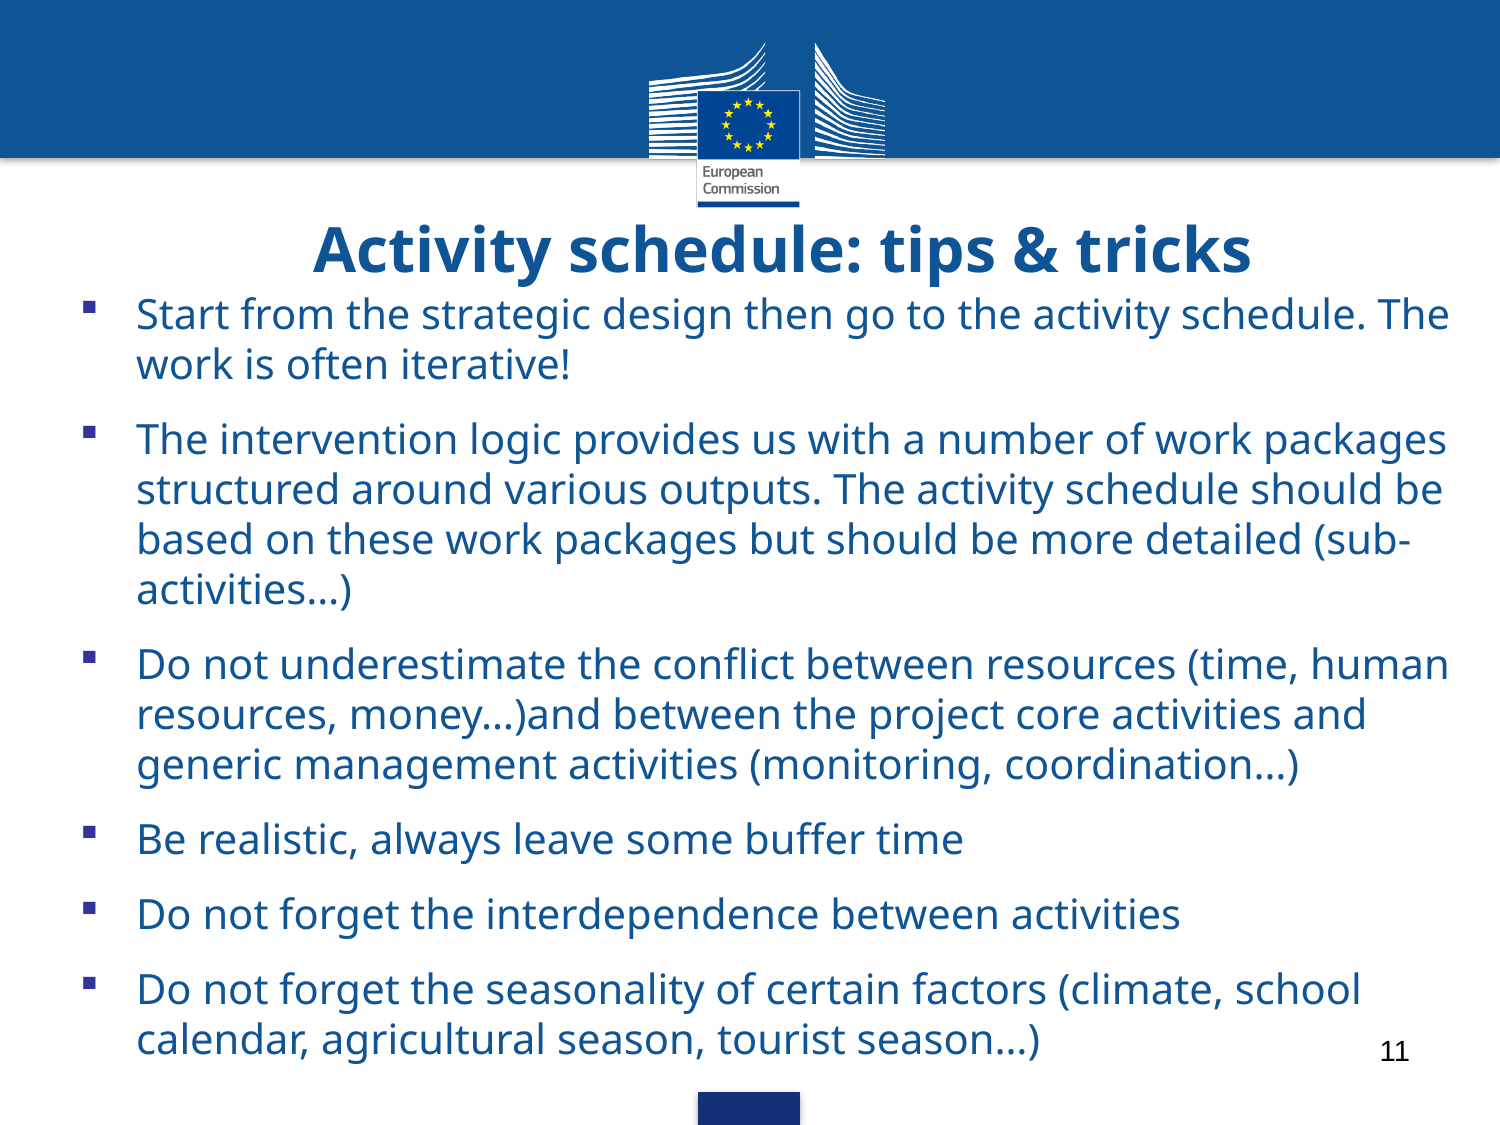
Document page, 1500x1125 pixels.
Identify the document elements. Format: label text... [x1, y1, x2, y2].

list Start from the strategic design then go to the activity schedule. The work is often iterative! The intervention logic provides us with a number of work packages structured around various outputs. The activity schedule should be based on these work packages but should be more detailed (sub-activities…) Do not underestimate the conflict between resources (time, human resources, money…)and between the project core activities and generic management activities (monitoring, coordination…) Be realistic, always leave some buffer time Do not forget the interdependence between activities Do not forget the seasonality of certain factors (climate, school calendar, agricultural season, tourist season…) [64, 279, 1473, 1103]
picture [649, 42, 885, 184]
title Activity schedule: tips & tricks [34, 184, 1473, 312]
